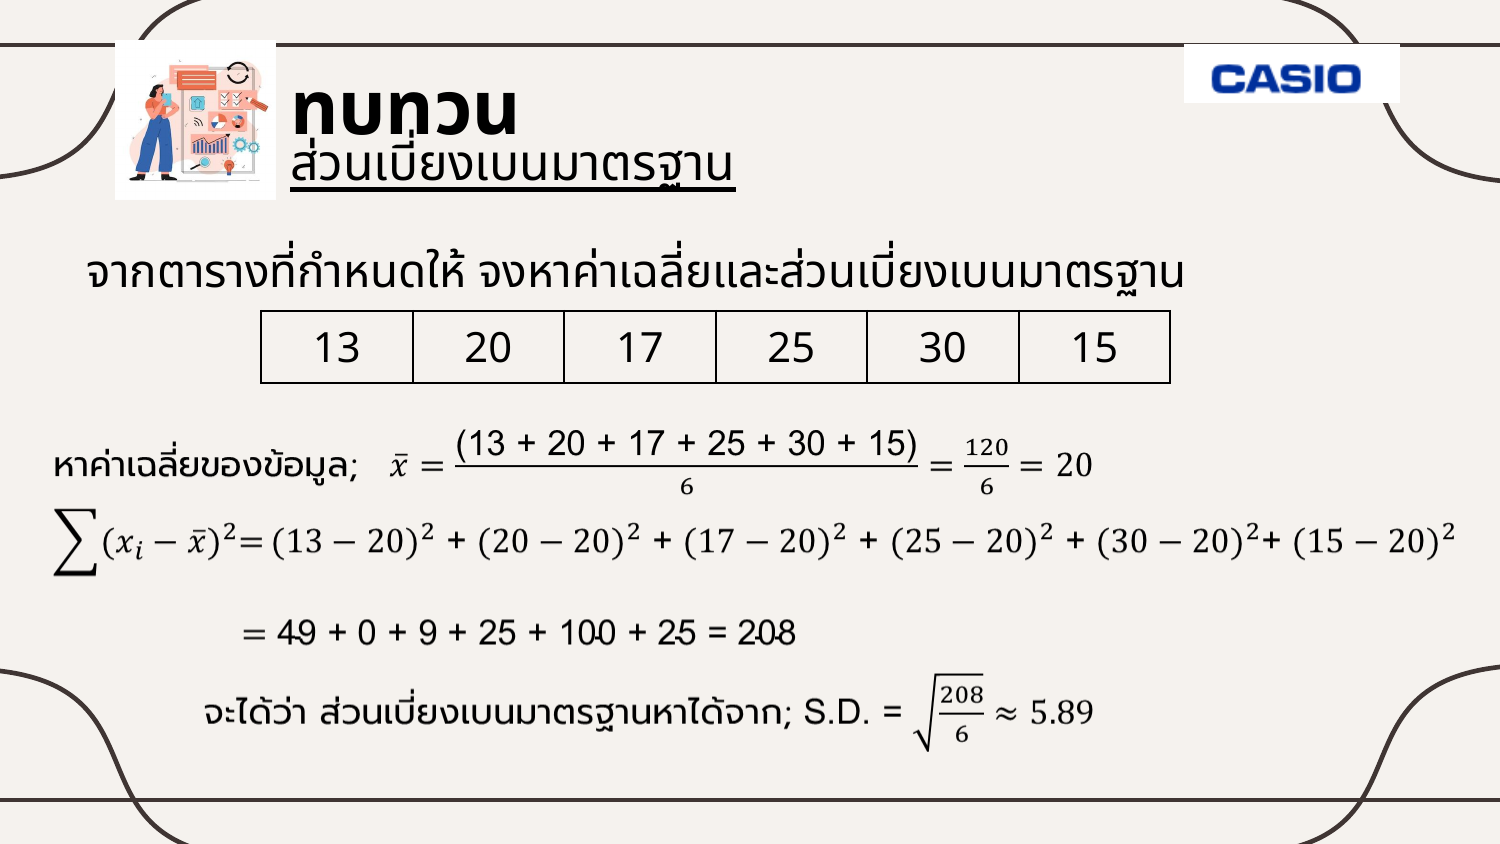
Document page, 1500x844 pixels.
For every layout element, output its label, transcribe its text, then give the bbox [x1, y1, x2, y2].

table_header 15 [1020, 312, 1169, 382]
table_header 13 [262, 312, 412, 382]
table_header 17 [565, 312, 715, 382]
table_header 20 [414, 312, 563, 382]
picture [115, 39, 276, 200]
table_header 25 [717, 312, 866, 382]
text_box จากตารางที่กำหนดให้ จงหาค่าเฉลี่ยและส่วนเบี่ยงเบนมาตรฐาน [0, 199, 1500, 304]
text_box [38, 416, 1500, 844]
title ส่วนเบี่ยงเบนมาตรฐาน [280, 115, 942, 199]
text_box ทบทวน [275, 0, 861, 87]
table_header 30 [868, 312, 1018, 382]
picture [1183, 44, 1400, 103]
